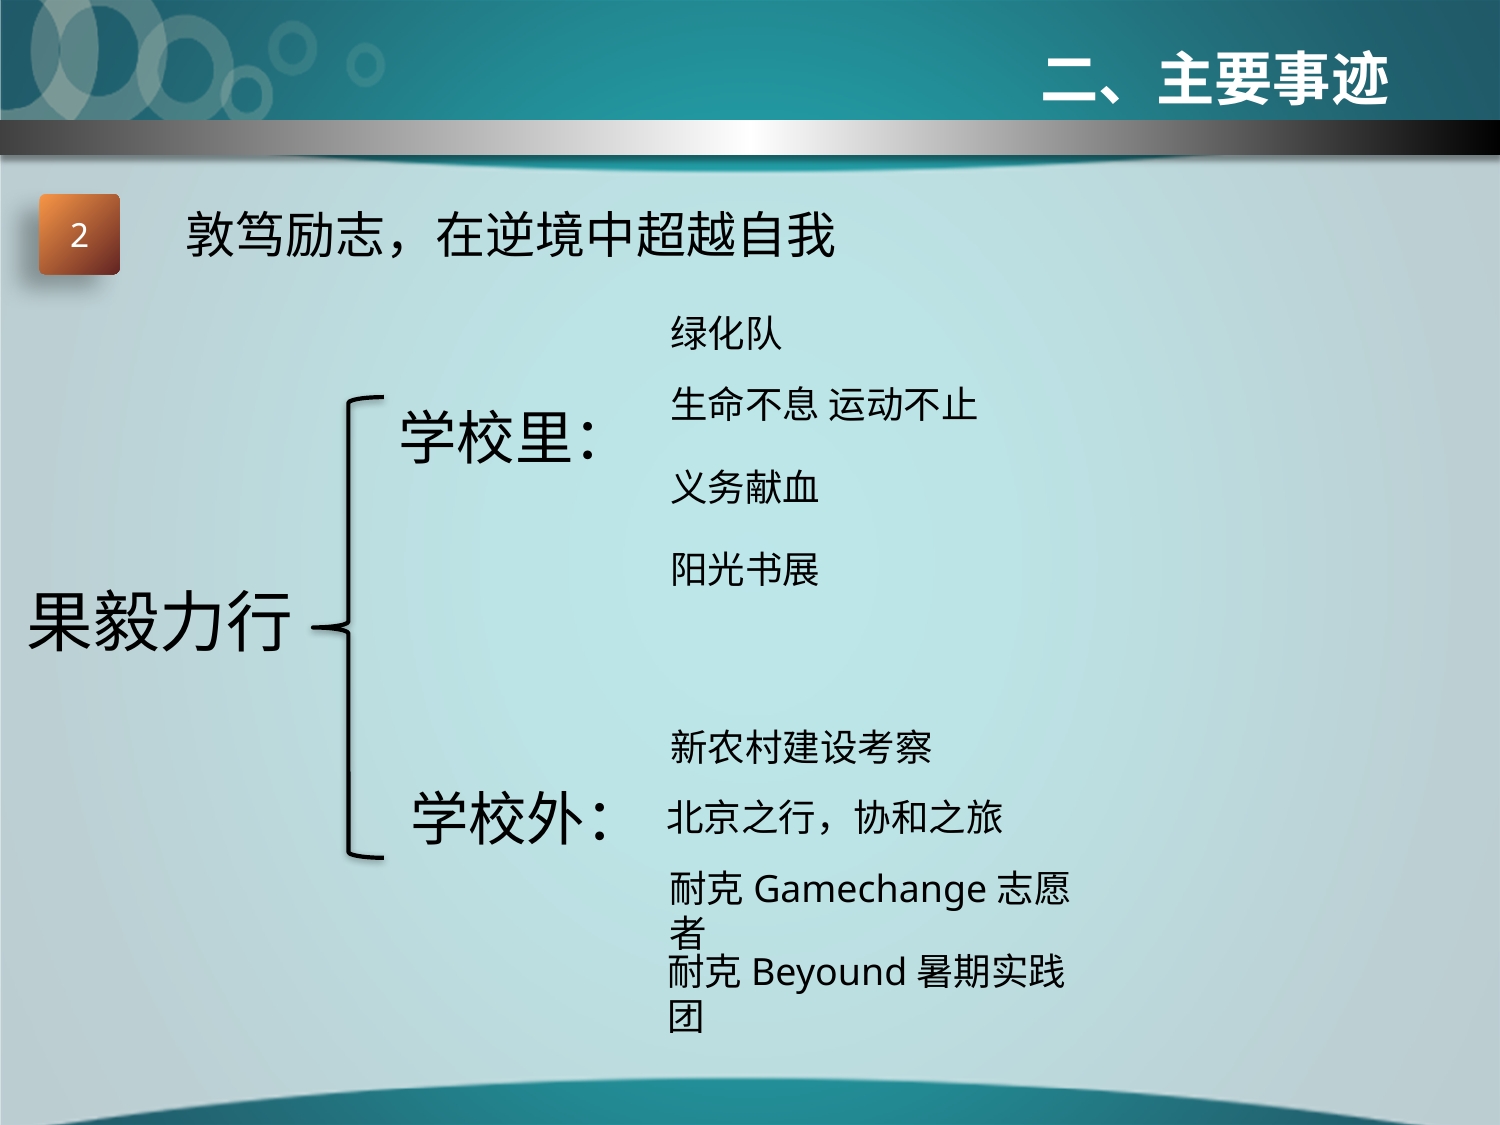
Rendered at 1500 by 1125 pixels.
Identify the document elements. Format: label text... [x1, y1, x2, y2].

text_box 新农村建设考察 [655, 716, 951, 776]
text_box 果毅力行 [11, 572, 325, 668]
text_box 阳光书展 [655, 538, 963, 599]
text_box 耐克Gamechange志愿者 [654, 857, 1093, 940]
text_box 绿化队 [655, 302, 869, 363]
text_box 生命不息 运动不止 [655, 373, 1010, 434]
text_box [310, 394, 384, 860]
text_box 学校外： [395, 774, 774, 860]
text_box 敦笃励志，在逆境中超越自我 [171, 196, 1054, 272]
text_box 2 [39, 194, 120, 275]
text_box 耐克Beyound暑期实践团 [652, 940, 1093, 1046]
text_box 二、主要事迹 [1025, 35, 1405, 120]
text_box 义务献血 [655, 456, 892, 516]
picture [0, 0, 1500, 1125]
text_box 学校里： [384, 394, 739, 479]
text_box 北京之行，协和之旅 [651, 786, 1117, 847]
